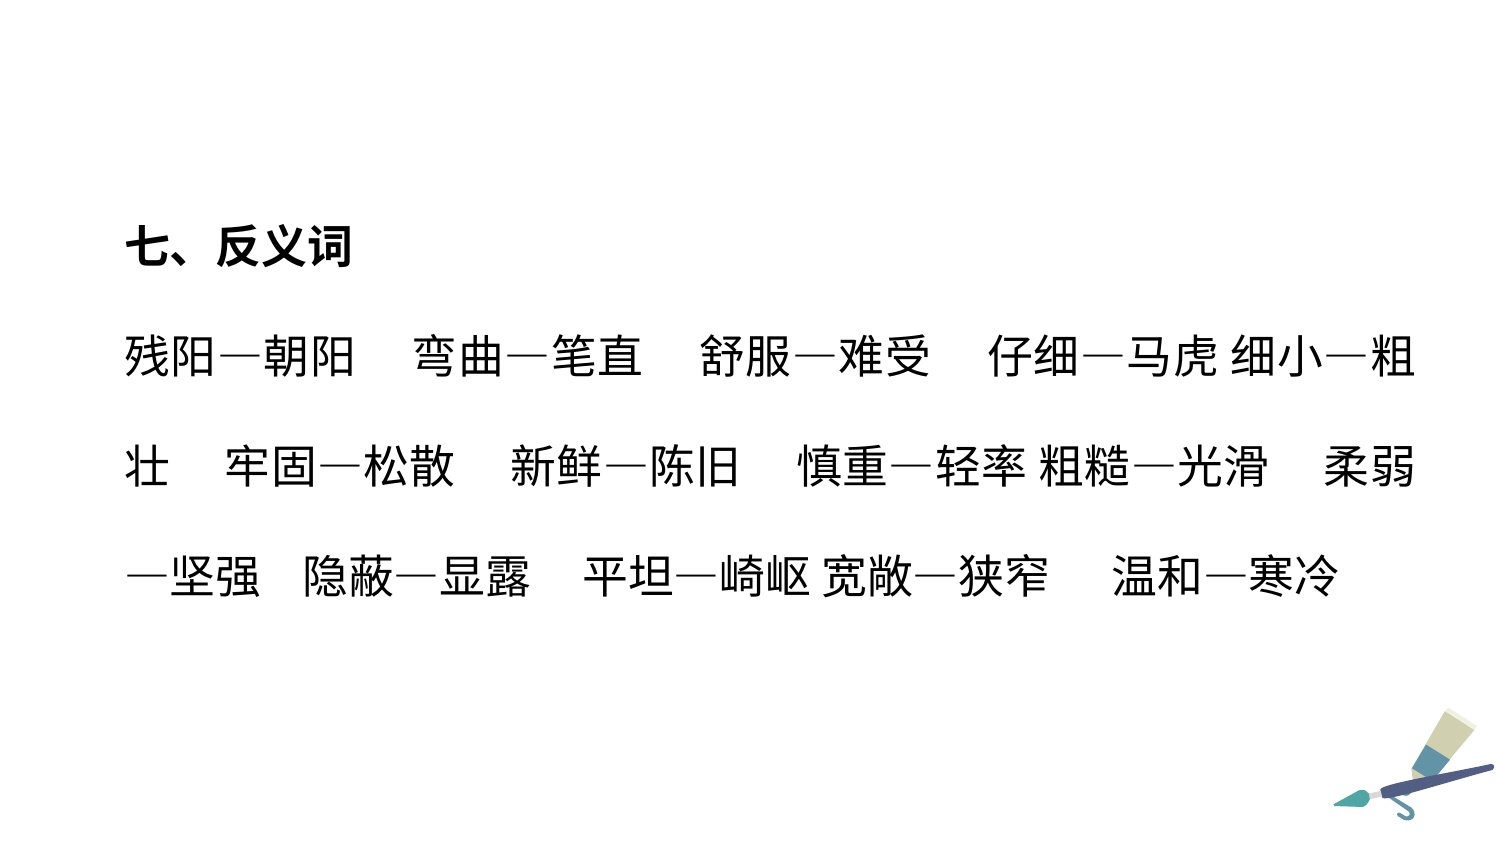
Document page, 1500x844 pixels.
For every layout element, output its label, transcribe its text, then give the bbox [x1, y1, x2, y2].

text_box 七、反义词 残阳—朝阳 弯曲—笔直 舒服—难受 仔细—马虎 细小—粗壮 牢固—松散 新鲜—陈旧 慎重—轻率 粗糙—光滑 柔弱—坚强 隐蔽—显露 平坦—崎岖 宽敞—狭窄 温和—寒冷 [109, 155, 1431, 610]
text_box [1358, 708, 1481, 844]
